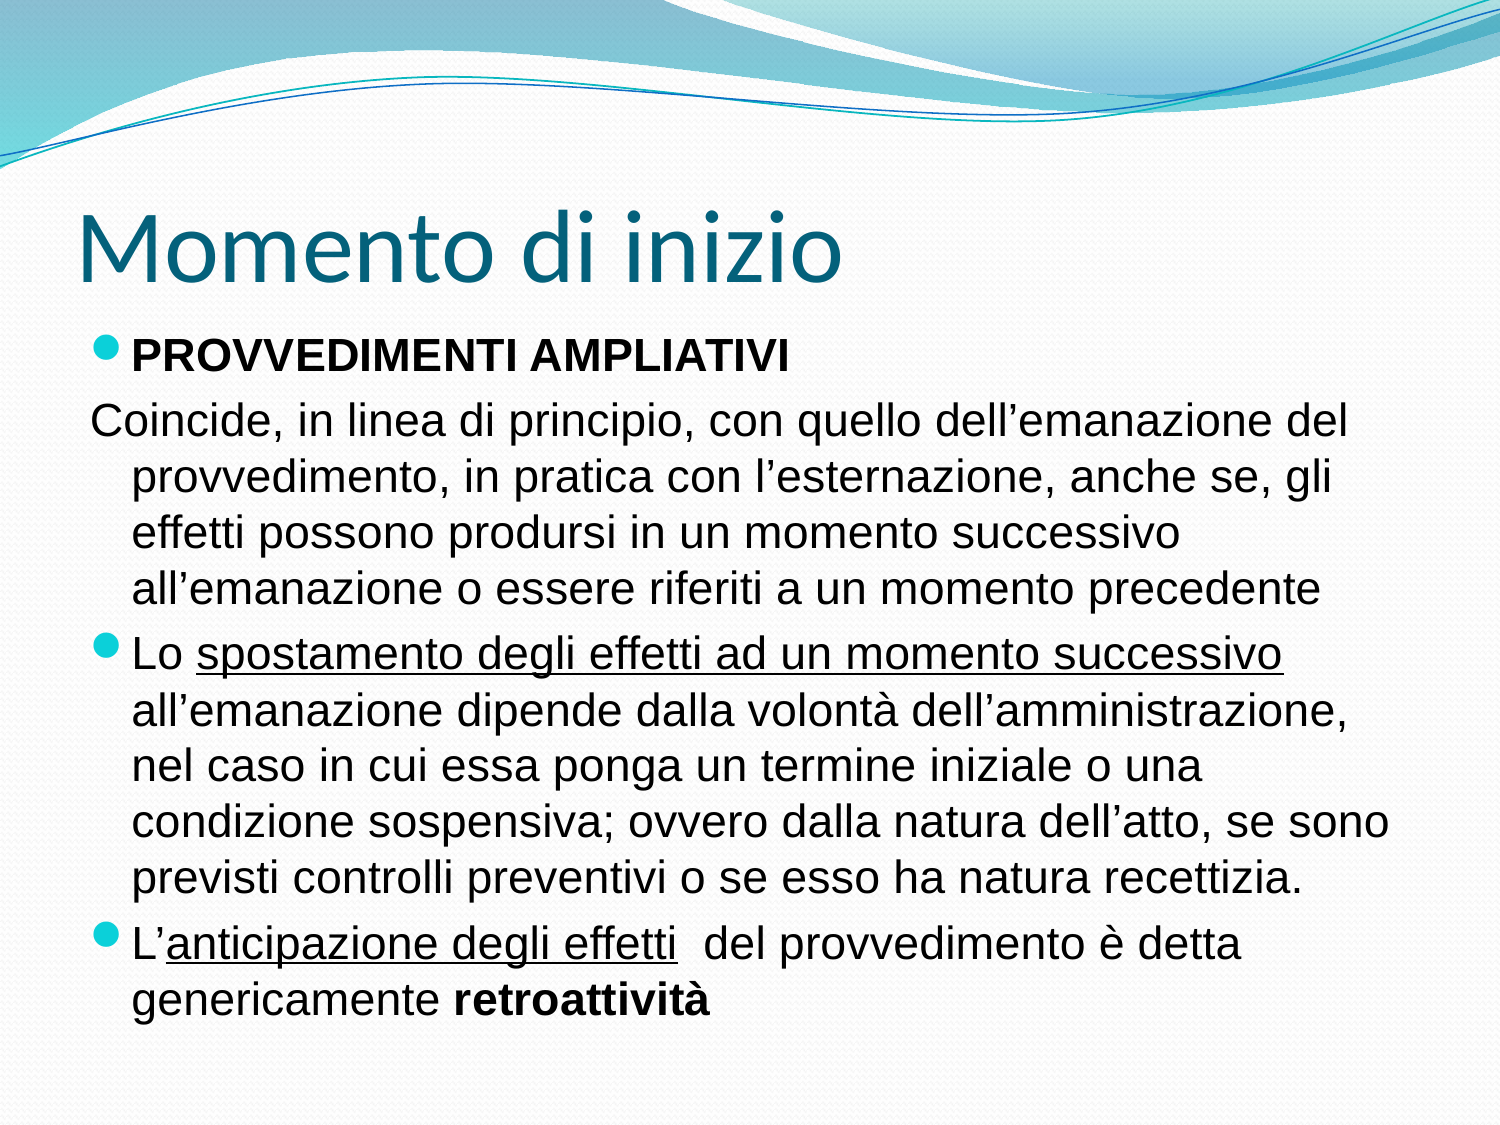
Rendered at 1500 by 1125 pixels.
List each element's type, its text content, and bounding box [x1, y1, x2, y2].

list PROVVEDIMENTI AMPLIATIVI Coincide, in linea di principio, con quello dell’emanazione del provvedimento, in pratica con l’esternazione, anche se, gli effetti possono prodursi in un momento successivo all’emanazione o essere riferiti a un momento precedente Lo spostamento degli effetti ad un momento successivo all’emanazione dipende dalla volontà dell’amministrazione, nel caso in cui essa ponga un termine iniziale o una condizione sospensiva; ovvero dalla natura dell’atto, se sono previsti controlli preventivi o se esso ha natura recettizia. L’anticipazione degli effetti del provvedimento è detta genericamente retroattività [75, 317, 1425, 1038]
title Momento di inizio [75, 115, 1425, 303]
